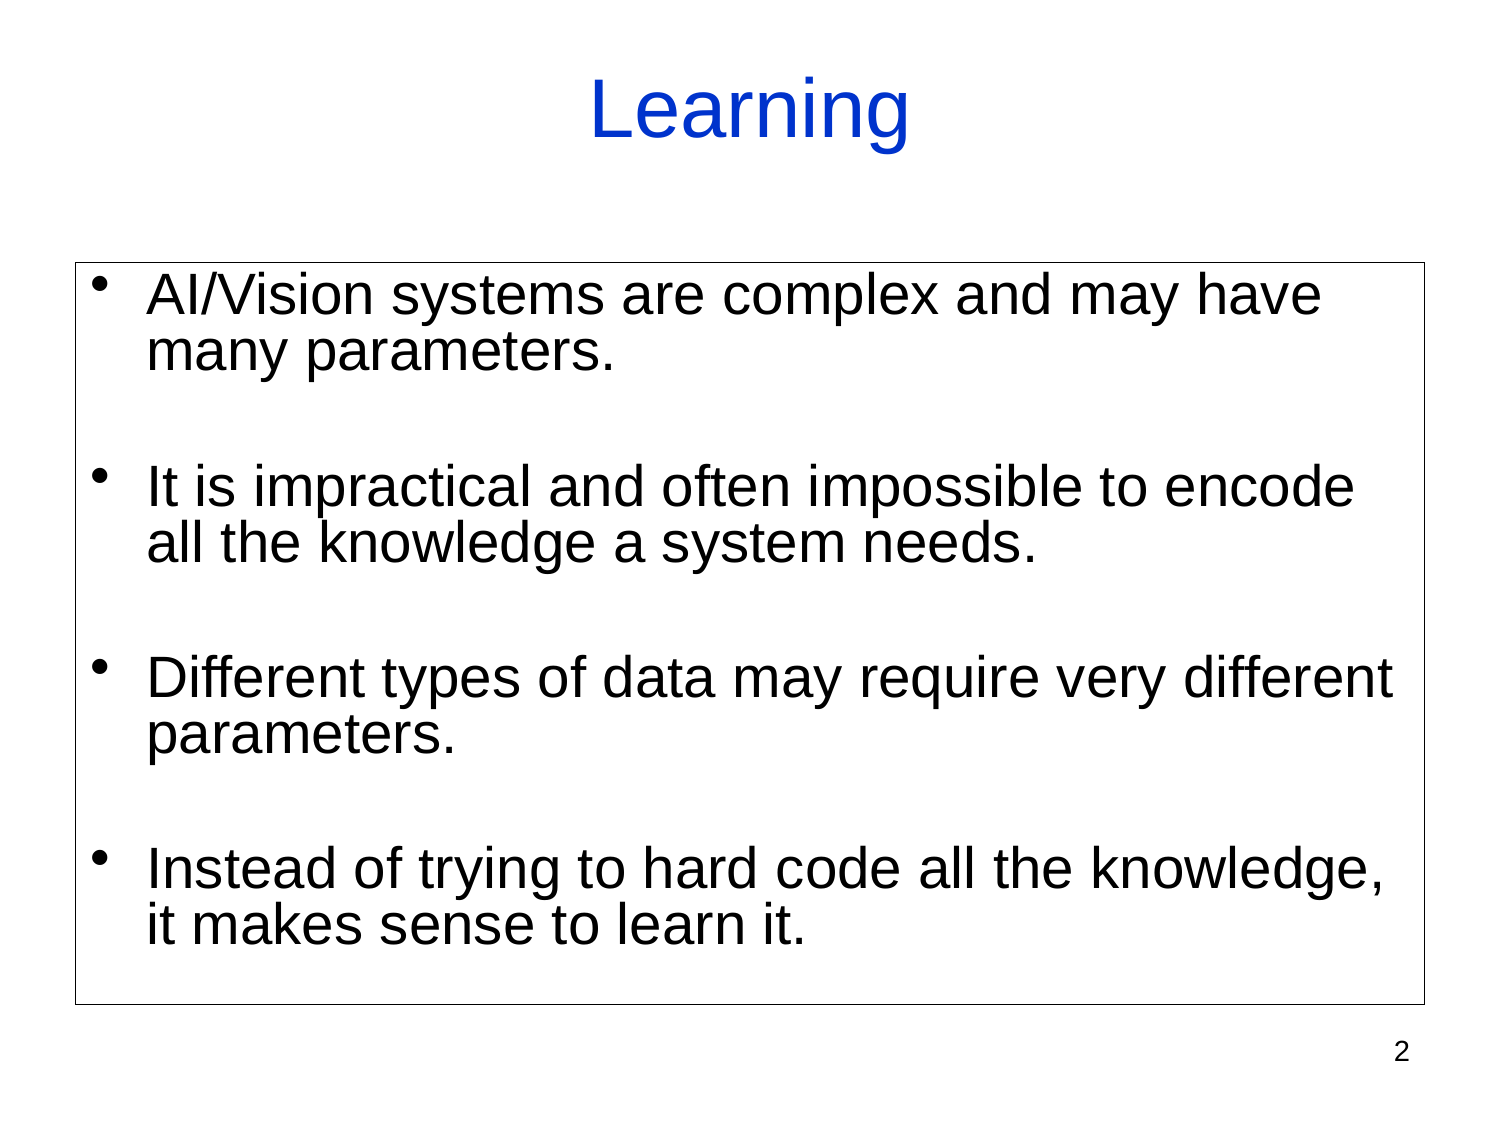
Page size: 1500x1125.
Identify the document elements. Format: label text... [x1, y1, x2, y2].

title Learning [75, 45, 1425, 233]
slide_number 2 [1074, 1024, 1426, 1103]
list AI/Vision systems are complex and may have many parameters. It is impractical and often impossible to encode all the knowledge a system needs. Different types of data may require very different parameters. Instead of trying to hard code all the knowledge, it makes sense to learn it. [75, 262, 1425, 1005]
